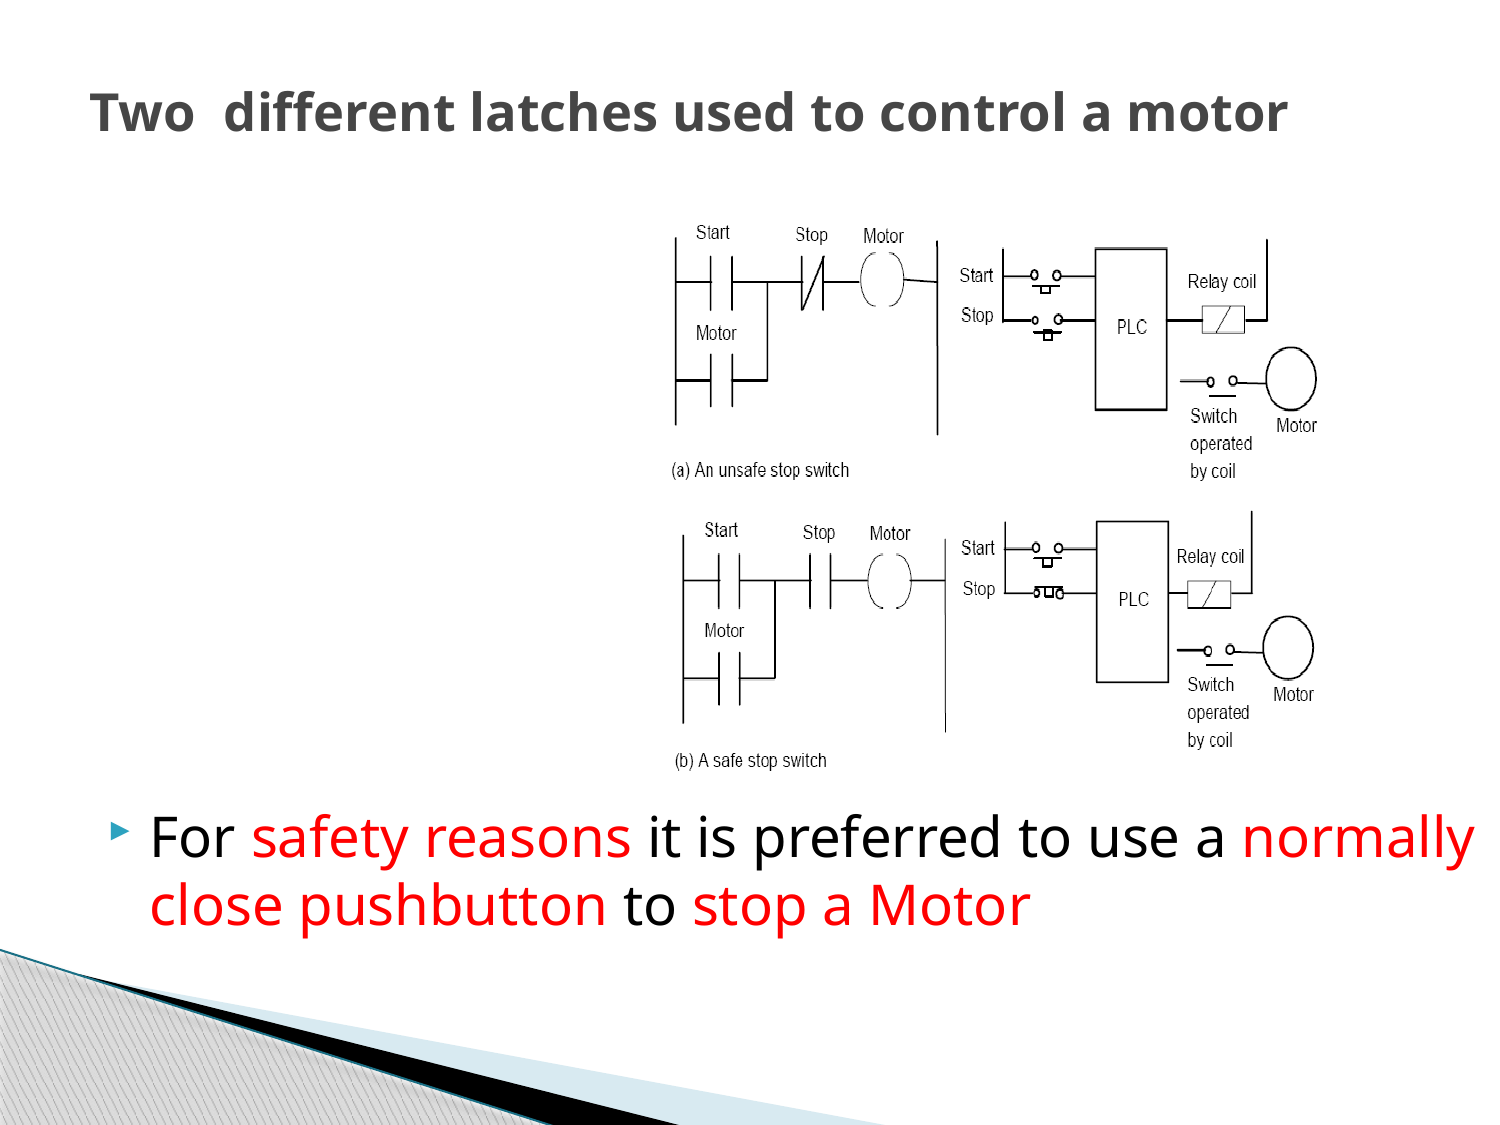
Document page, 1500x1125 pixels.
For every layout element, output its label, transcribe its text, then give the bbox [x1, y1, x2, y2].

list For safety reasons it is preferred to use a normally close pushbutton to stop a Motor [75, 187, 1500, 1100]
picture [649, 212, 1329, 776]
title Two different latches used to control a motor [75, 45, 1425, 175]
